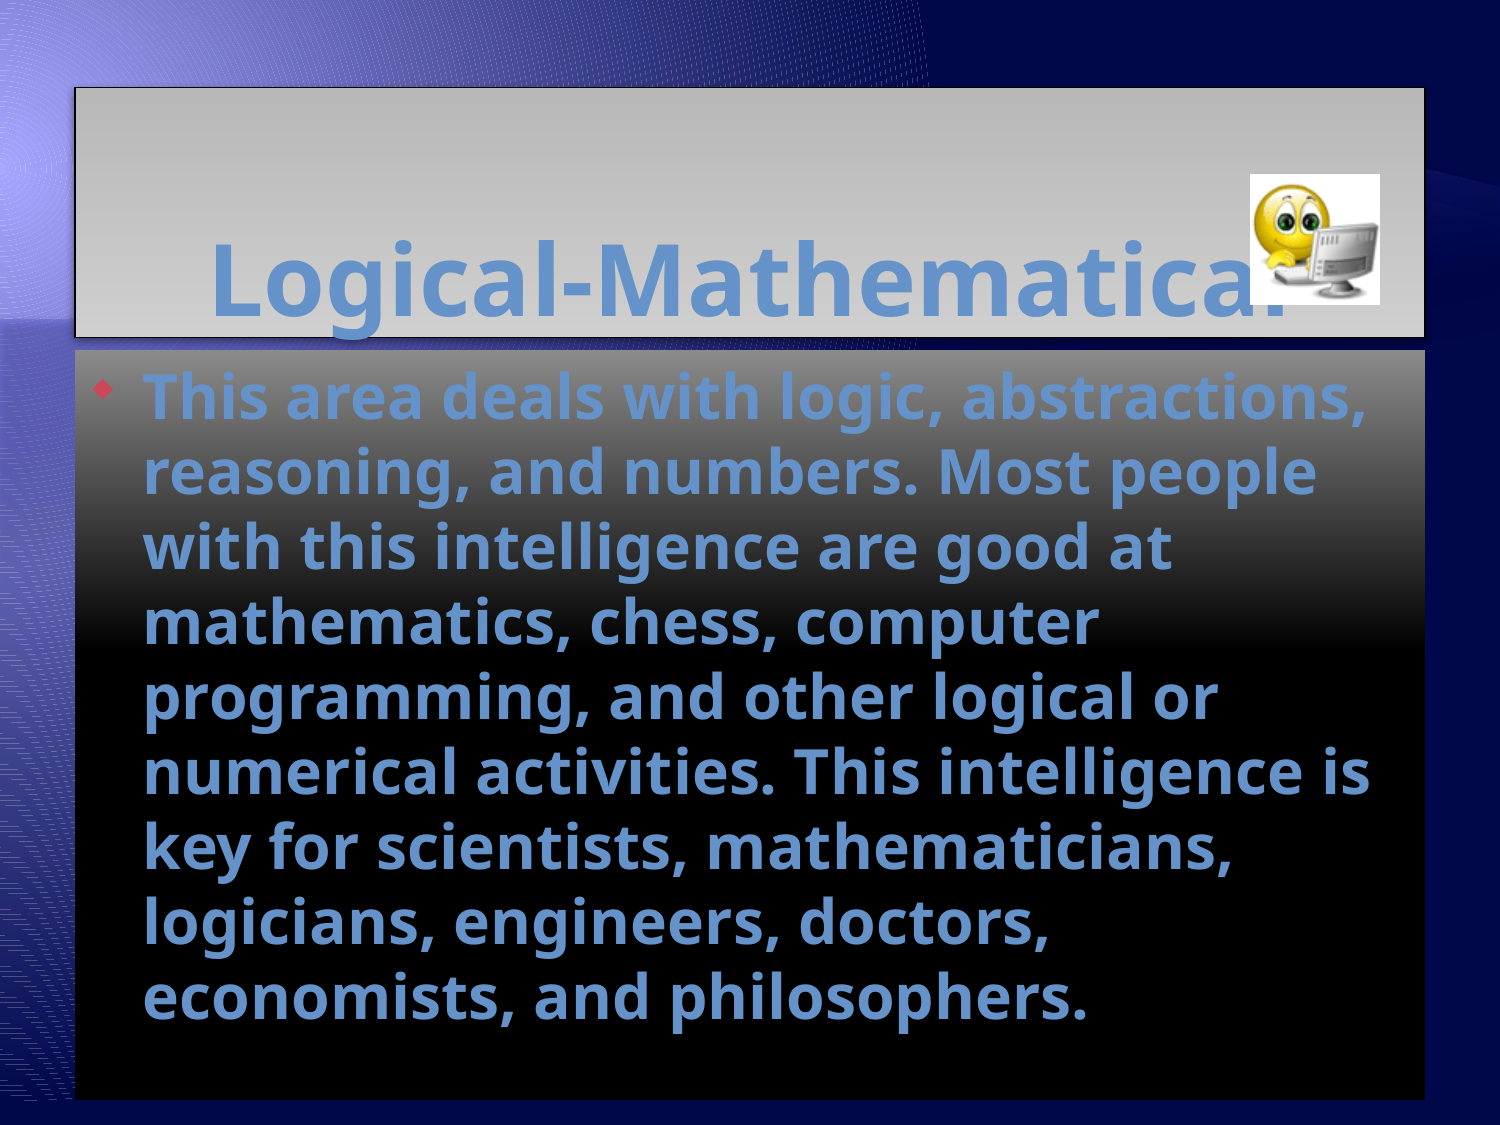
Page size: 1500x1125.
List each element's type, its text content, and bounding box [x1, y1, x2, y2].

title Logical-Mathematical [74, 87, 1426, 338]
picture [1249, 174, 1380, 305]
list This area deals with logic, abstractions, reasoning, and numbers. Most people with this intelligence are good at mathematics, chess, computer programming, and other logical or numerical activities. This intelligence is key for scientists, mathematicians, logicians, engineers, doctors, economists, and philosophers. [75, 350, 1425, 1100]
